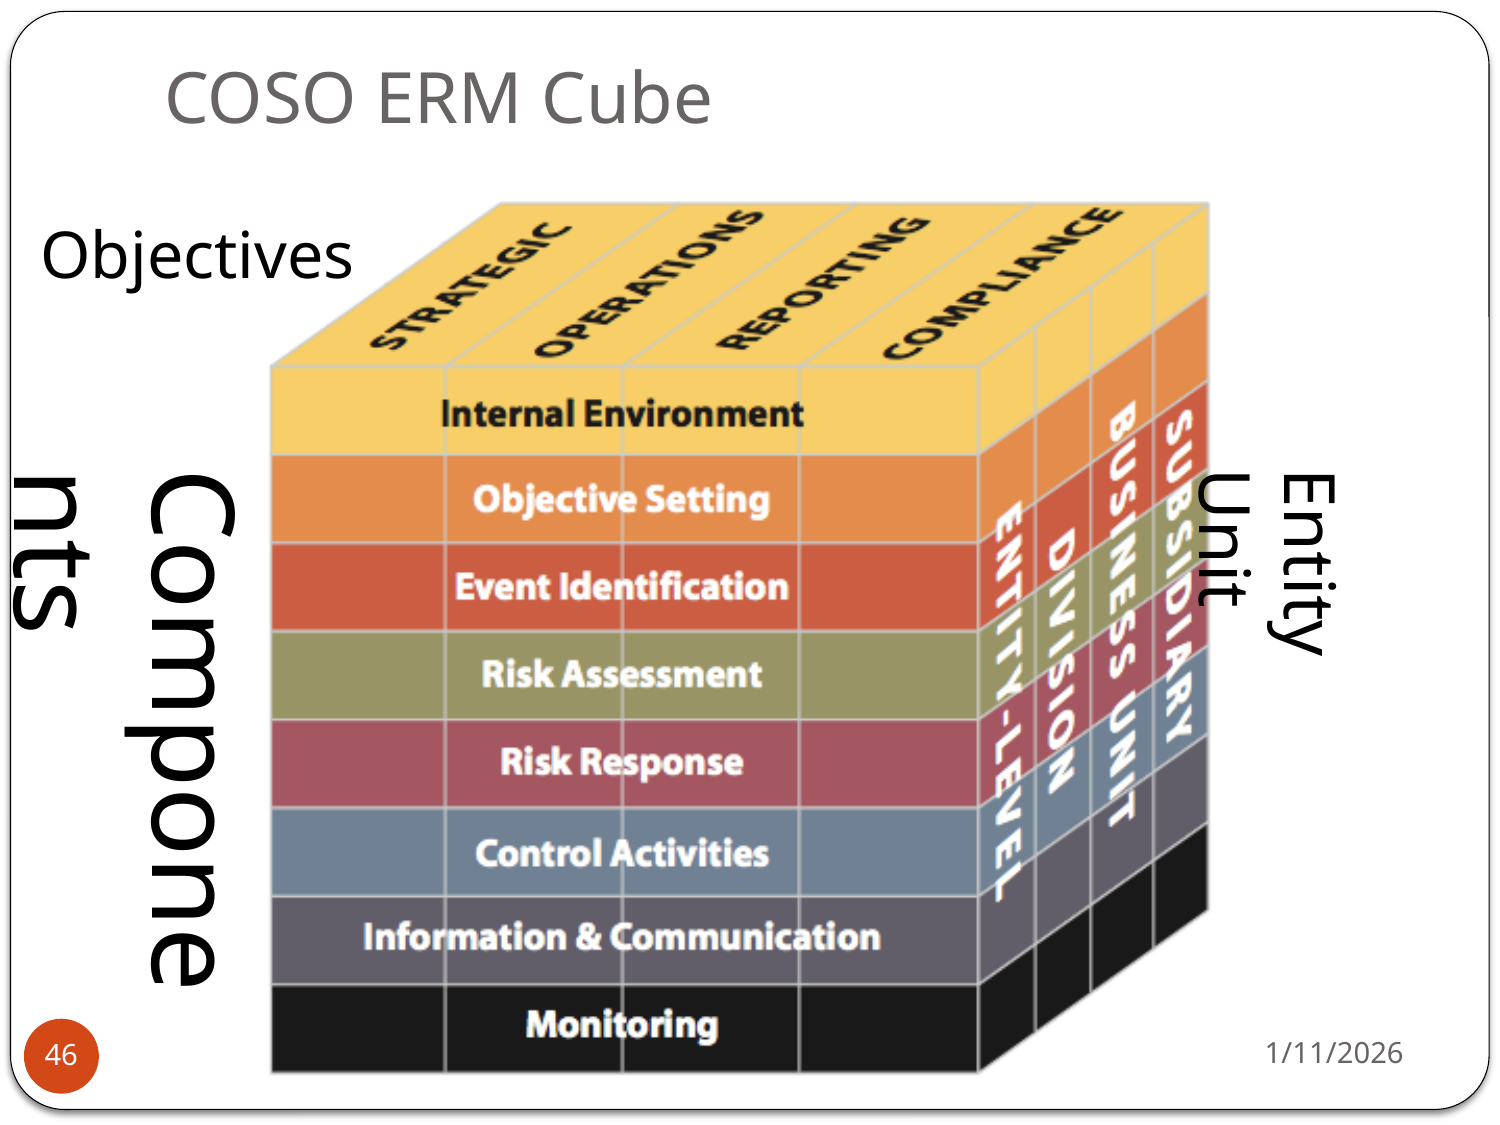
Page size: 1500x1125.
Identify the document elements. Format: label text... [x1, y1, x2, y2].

title COSO ERM Cube [150, 45, 1425, 153]
text_box Objectives [25, 206, 227, 299]
text_box Entity Unit [1272, 454, 1363, 771]
picture [233, 151, 1267, 1090]
slide_number 46 [23, 1018, 99, 1094]
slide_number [1271, 1015, 1419, 1094]
text_box Components [105, 454, 227, 1051]
